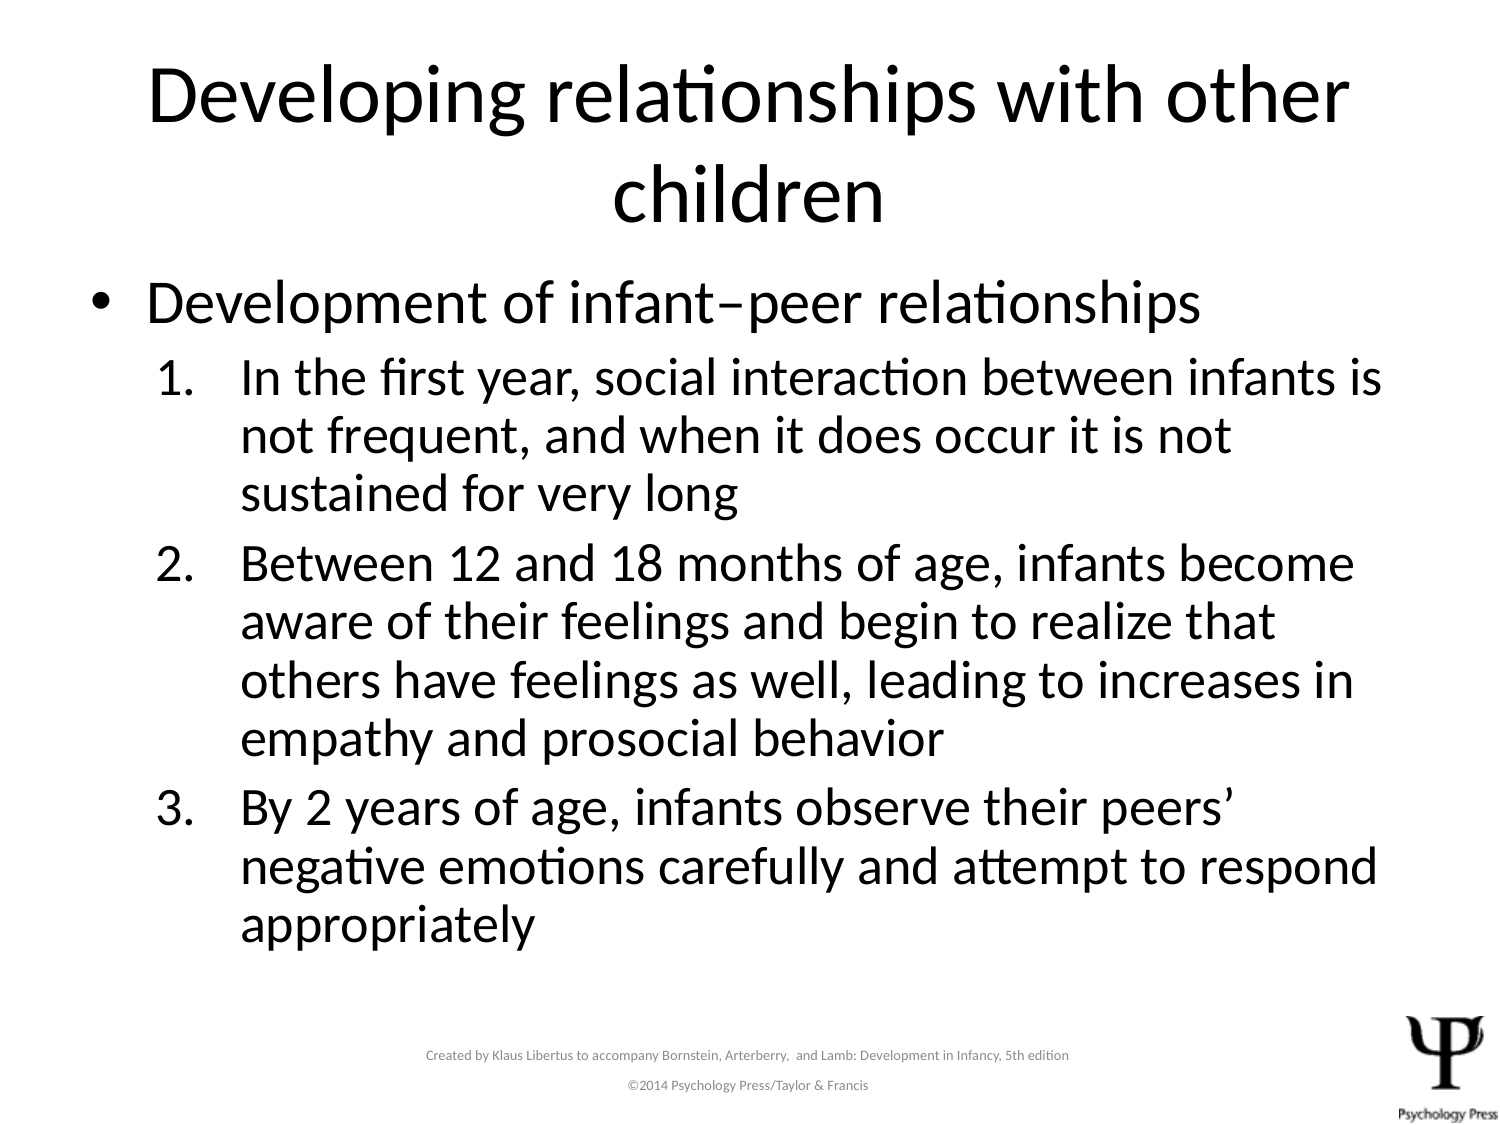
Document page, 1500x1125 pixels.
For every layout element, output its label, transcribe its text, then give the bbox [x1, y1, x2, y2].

title Developing relationships with other children [74, 44, 1426, 233]
list Development of infant–peer relationships In the first year, social interaction between infants is not frequent, and when it does occur it is not sustained for very long Between 12 and 18 months of age, infants become aware of their feelings and begin to realize that others have feelings as well, leading to increases in empathy and prosocial behavior By 2 years of age, infants observe their peers’ negative emotions carefully and attempt to respond appropriately [74, 262, 1426, 1006]
footer Created by Klaus Libertus to accompany Bornstein, Arterberry, and Lamb: Development in Infancy, 5th edition ©2014 Psychology Press/Taylor & Francis [75, 1042, 1425, 1103]
picture [1399, 1016, 1498, 1123]
